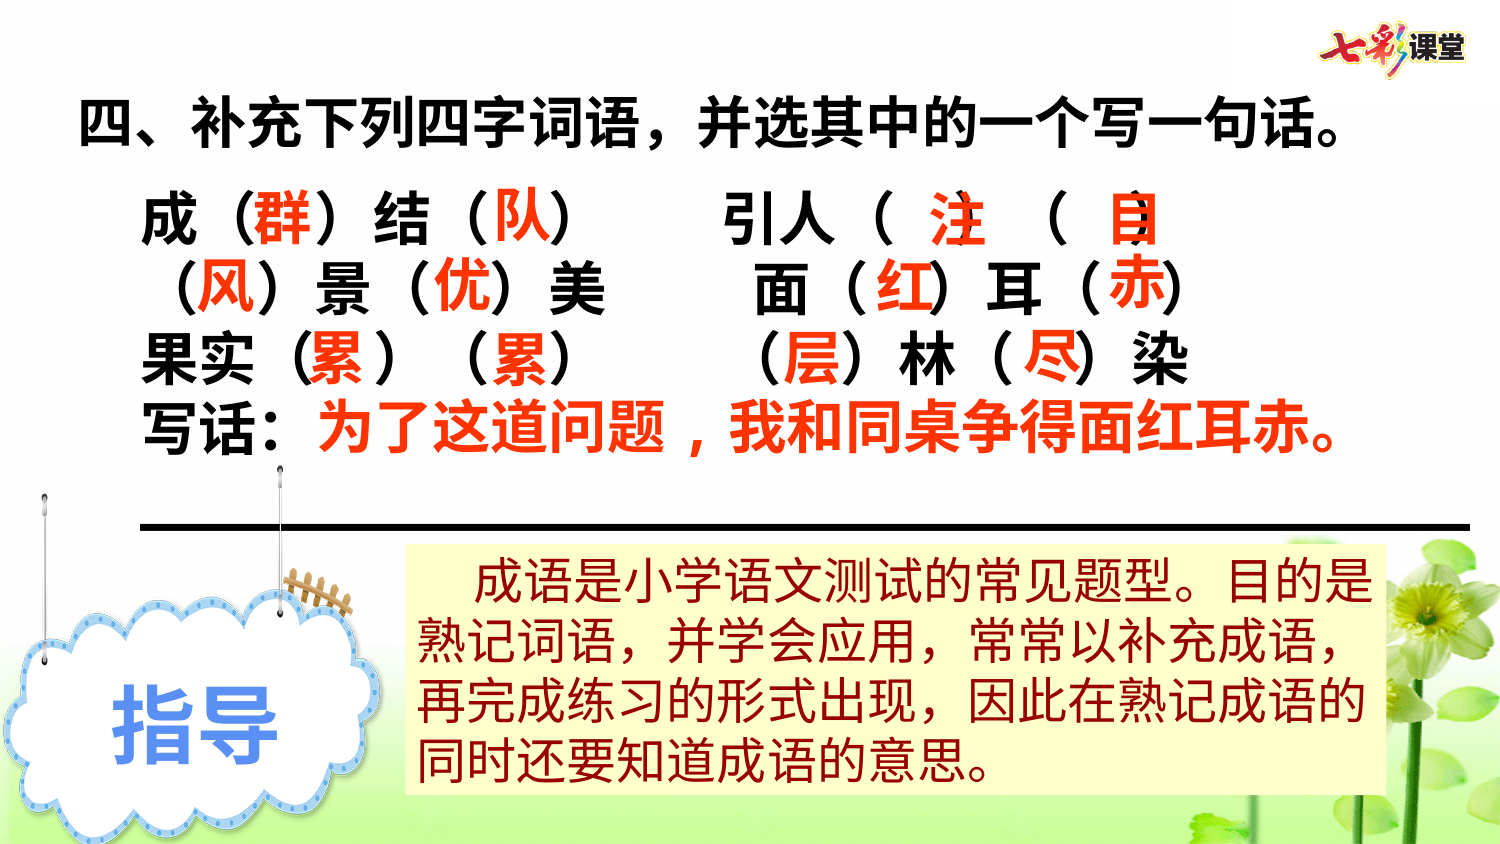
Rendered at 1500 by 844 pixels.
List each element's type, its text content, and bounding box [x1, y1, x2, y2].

text_box 尽 [1012, 313, 1153, 384]
text_box 队 [482, 172, 623, 254]
text_box 为了这道问题,我和同桌争得面红耳赤。 [304, 384, 1383, 467]
picture [0, 0, 1500, 844]
text_box 成（ ）结（ ） 引人（ ）（ ） （ ）景（ ）美 面（ ）耳（ ） 果实（ ）（ ） （ ）林（ ）染 写话：______________________________________ [128, 176, 304, 461]
text_box 注 [917, 177, 1058, 259]
text_box 赤 [1097, 239, 1173, 322]
text_box 红 [864, 244, 976, 326]
text_box 四、补充下列四字词语，并选其中的一个写一句话。 [66, 81, 1384, 161]
text_box 目 [1093, 176, 1234, 258]
text_box 优 [422, 242, 524, 325]
text_box 成（ ）结（ ） 引人（ ）（ ） （ ）景（ ）美 面（ ）耳（ ） 果实（ ）（ ） （ ）林（ ）染 写话：______________________________________ [392, 176, 1491, 538]
text_box 群 [242, 175, 383, 257]
text_box 成（ ）结（ ） 引人（ ）（ ） （ ）景（ ）美 面（ ）耳（ ） 果实（ ）（ ） （ ）林（ ）染 写话：______________________________________ [325, 176, 482, 315]
text_box 成语是小学语文测试的常见题型。目的是熟记词语，并学会应用，常常以补充成语，再完成练习的形式出现，因此在熟记成语的同时还要知道成语的意思。 [405, 544, 1387, 796]
text_box 层 [772, 315, 913, 384]
text_box 累 [480, 317, 620, 399]
text_box 风 [184, 243, 325, 325]
text_box 累 [296, 315, 436, 398]
